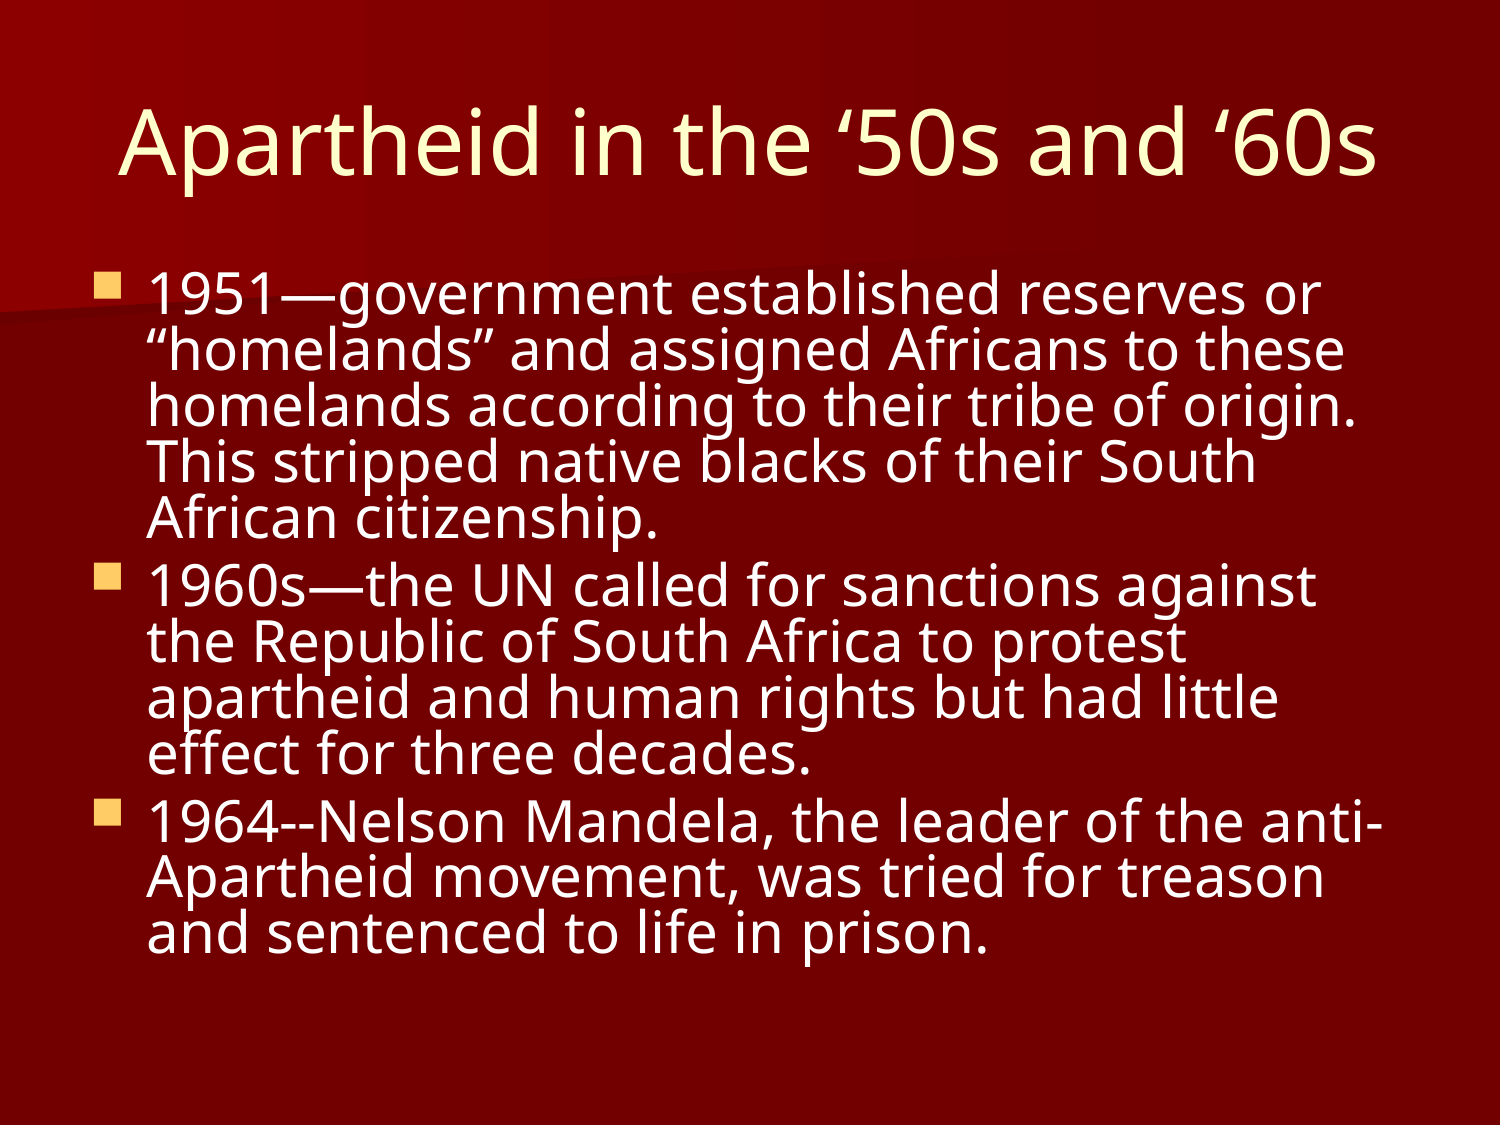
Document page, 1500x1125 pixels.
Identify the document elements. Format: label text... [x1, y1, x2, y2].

list 1951—government established reserves or “homelands” and assigned Africans to these homelands according to their tribe of origin. This stripped native blacks of their South African citizenship. 1960s—the UN called for sanctions against the Republic of South Africa to protest apartheid and human rights but had little effect for three decades. 1964--Nelson Mandela, the leader of the anti-Apartheid movement, was tried for treason and sentenced to life in prison. [74, 262, 1426, 1001]
title Apartheid in the ‘50s and ‘60s [74, 44, 1426, 233]
